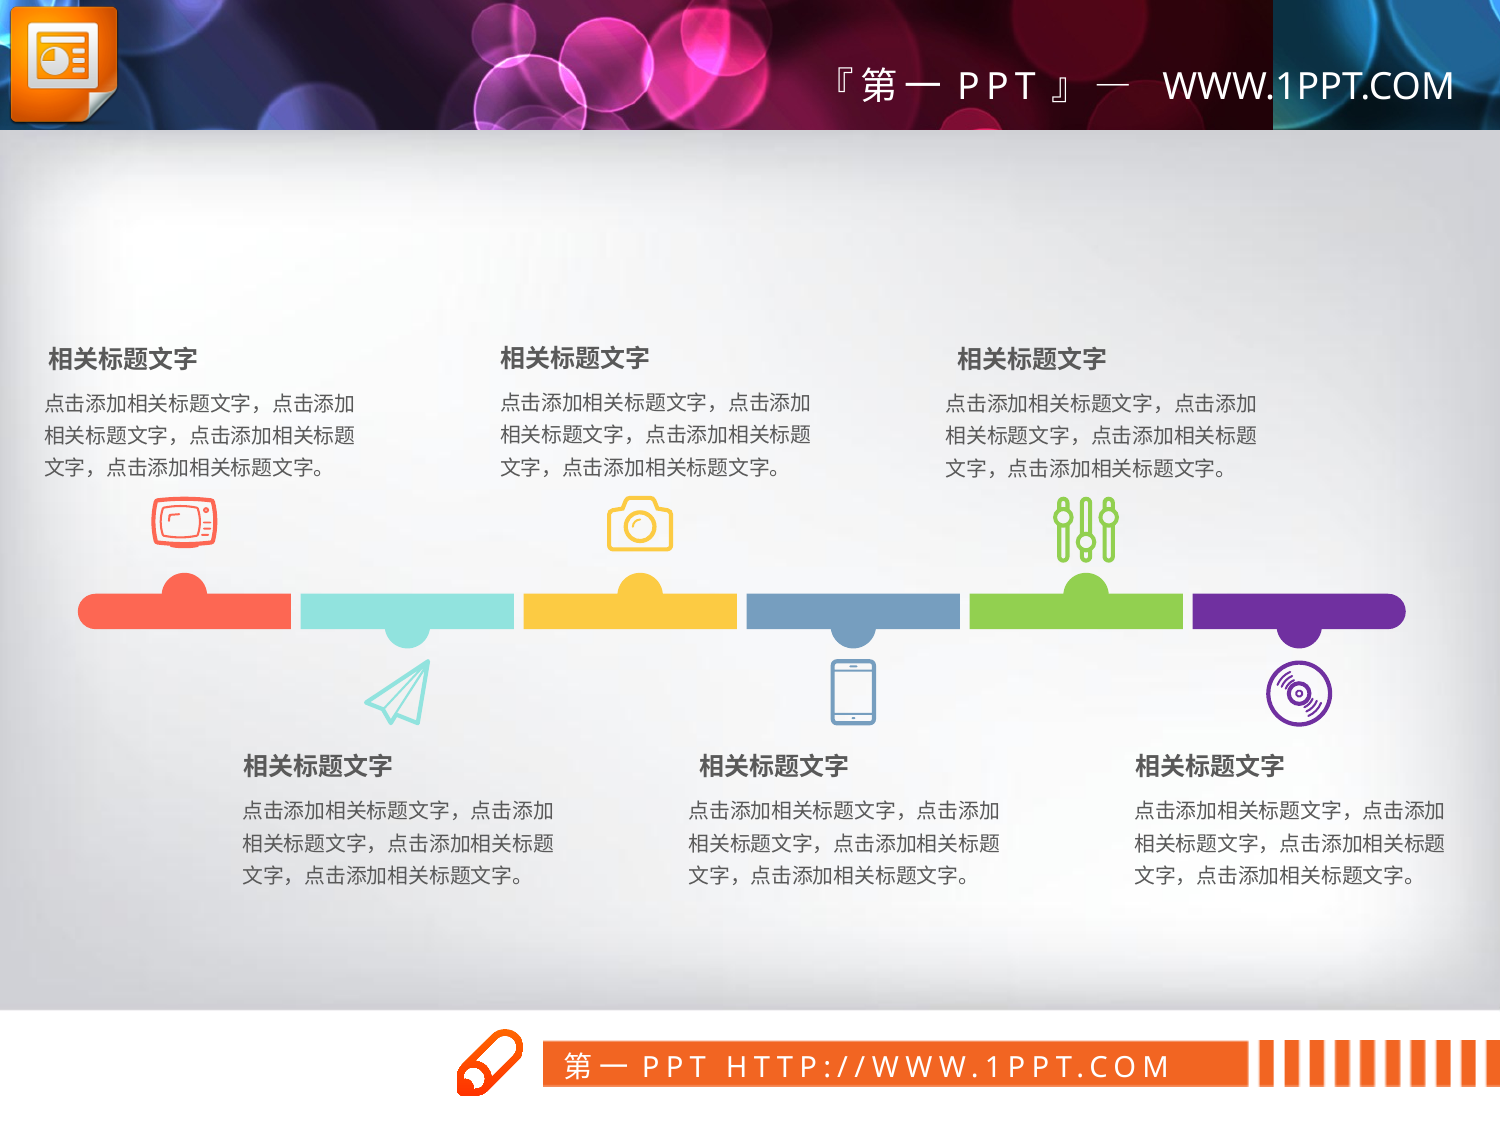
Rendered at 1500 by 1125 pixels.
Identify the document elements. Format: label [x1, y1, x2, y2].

picture [0, 0, 1500, 1012]
text_box [673, 734, 1034, 897]
text_box [227, 734, 588, 897]
text_box [1265, 660, 1333, 727]
text_box [77, 572, 292, 630]
text_box [151, 498, 218, 549]
text_box [523, 572, 738, 630]
text_box [606, 497, 674, 552]
text_box [484, 326, 840, 489]
text_box [969, 572, 1184, 630]
text_box [1119, 734, 1479, 897]
text_box [300, 593, 515, 649]
text_box [830, 658, 877, 726]
text_box [29, 326, 384, 490]
text_box [746, 593, 961, 649]
text_box [364, 659, 431, 726]
text_box [1052, 498, 1120, 563]
text_box [1192, 593, 1407, 649]
text_box [930, 326, 1286, 490]
picture [543, 1040, 1500, 1087]
